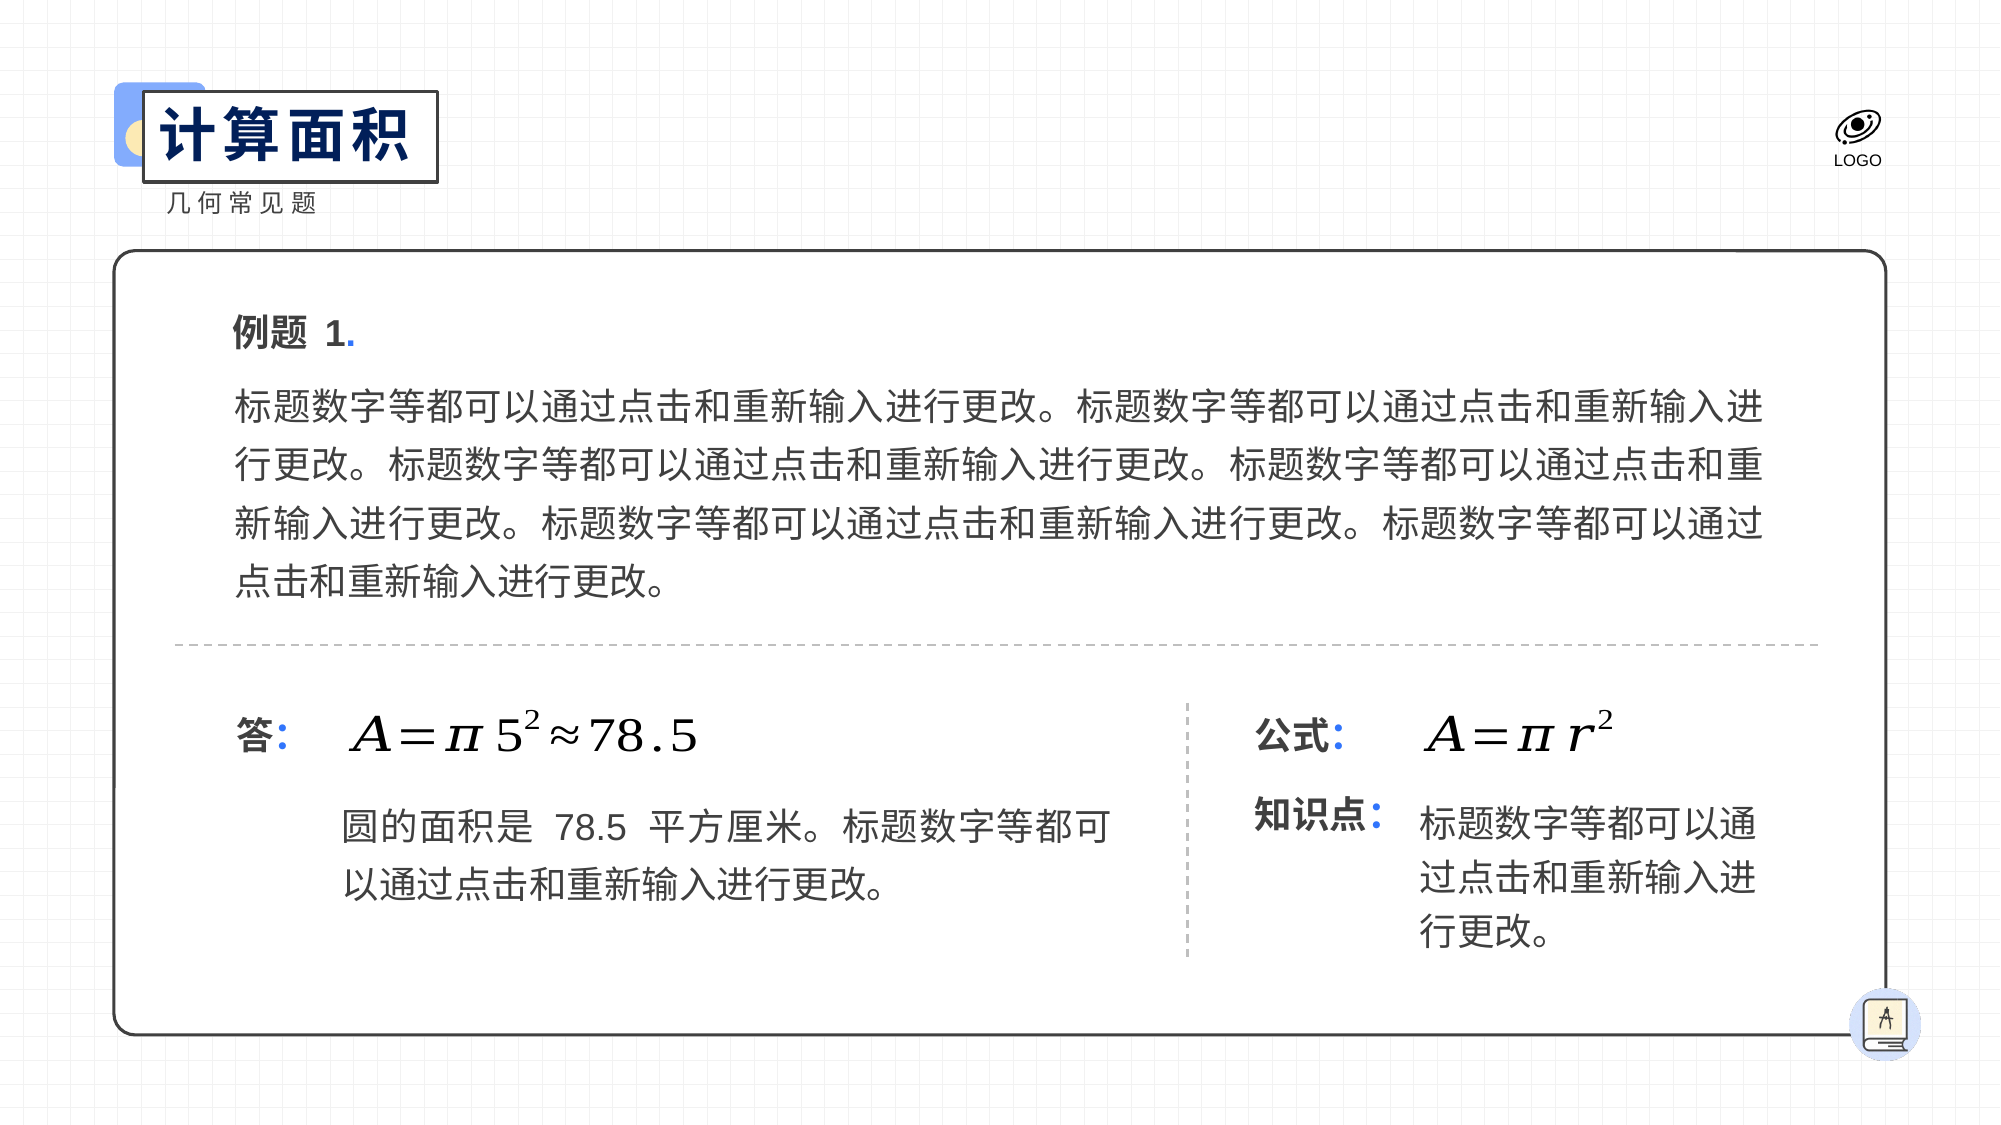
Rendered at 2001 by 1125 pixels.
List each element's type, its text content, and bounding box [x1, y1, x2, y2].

picture [1831, 100, 1885, 154]
text_box 例题 1. [217, 301, 371, 361]
text_box 标题数字等都可以通过点击和重新输入进行更改。标题数字等都可以通过点击和重新输入进行更改。标题数字等都可以通过点击和重新输入进行更改。标题数字等都可以通过点击和重新输入进行更改。标题数字等都可以通过点击和重新输入进行更改。标题数字等都可以通过点击和重新输入进行更改。 [220, 361, 1780, 611]
text_box 标题数字等都可以通过点击和重新输入进行更改。 [1404, 783, 1779, 961]
list 几何常见题 [151, 184, 340, 226]
text_box 公式： [1240, 704, 1383, 765]
text_box 答： [221, 704, 327, 765]
text_box 圆的面积是 78.5 平方厘米。标题数字等都可以通过点击和重新输入进行更改。 [327, 781, 1127, 914]
text_box 知识点： [1240, 783, 1404, 844]
list 计算面积 [142, 90, 439, 184]
picture [1849, 988, 1921, 1061]
